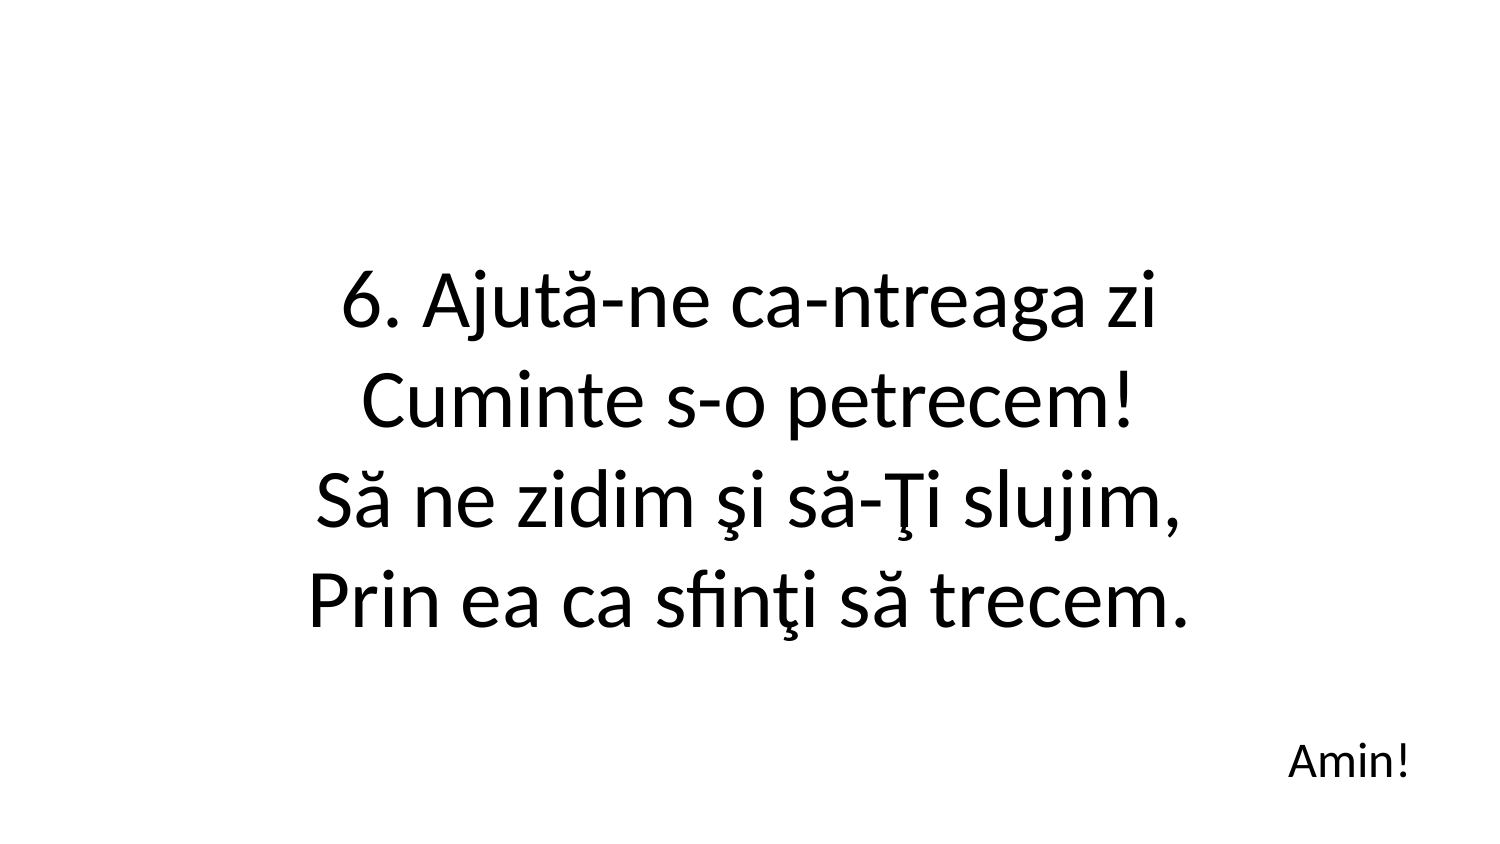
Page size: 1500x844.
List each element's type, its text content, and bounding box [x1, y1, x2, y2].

text_box 6. Ajută-ne ca-ntreaga zi Cuminte s-o petrecem! Să ne zidim şi să-Ţi slujim, Prin ea ca sfinţi să trecem. [292, 192, 1208, 652]
text_box Amin! [1273, 674, 1427, 795]
